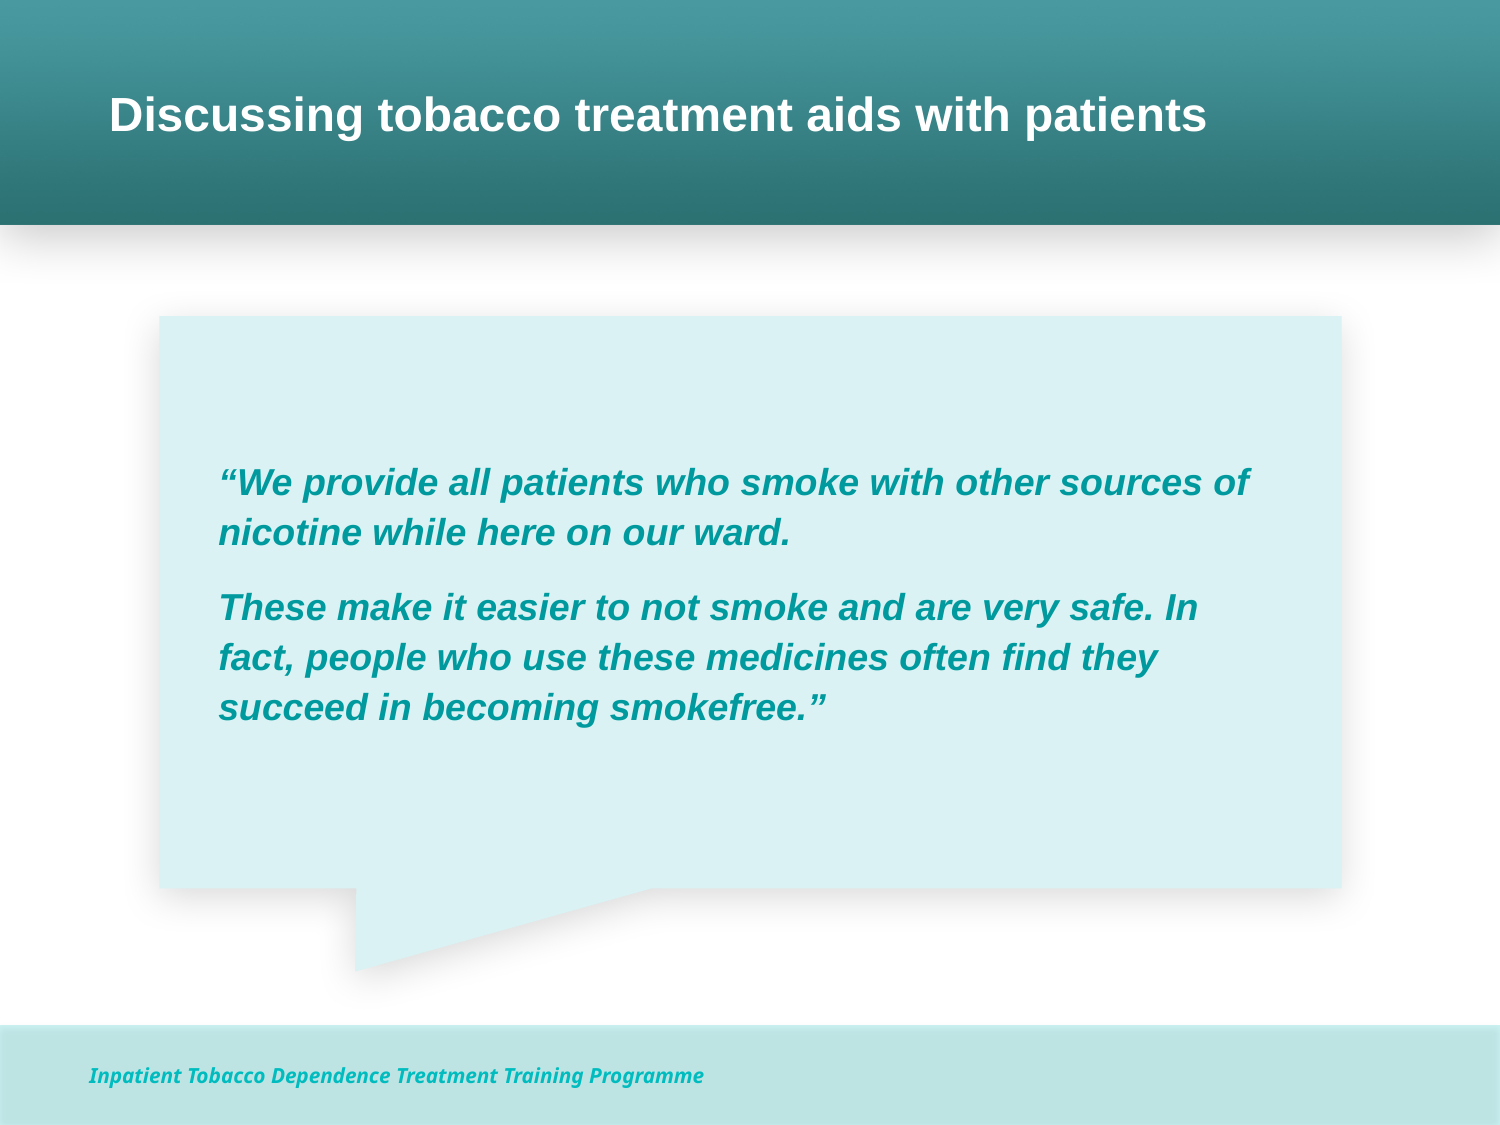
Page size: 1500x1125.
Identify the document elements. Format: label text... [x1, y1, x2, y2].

text_box “We provide all patients who smoke with other sources of nicotine while here on our ward. These make it easier to not smoke and are very safe. In fact, people who use these medicines often find they succeed in becoming smokefree.” [159, 316, 1342, 972]
picture [0, 0, 1500, 225]
title Discussing tobacco treatment aids with patients [93, 24, 1401, 201]
footer Inpatient Tobacco Dependence Treatment Training Programme [74, 1055, 1366, 1115]
